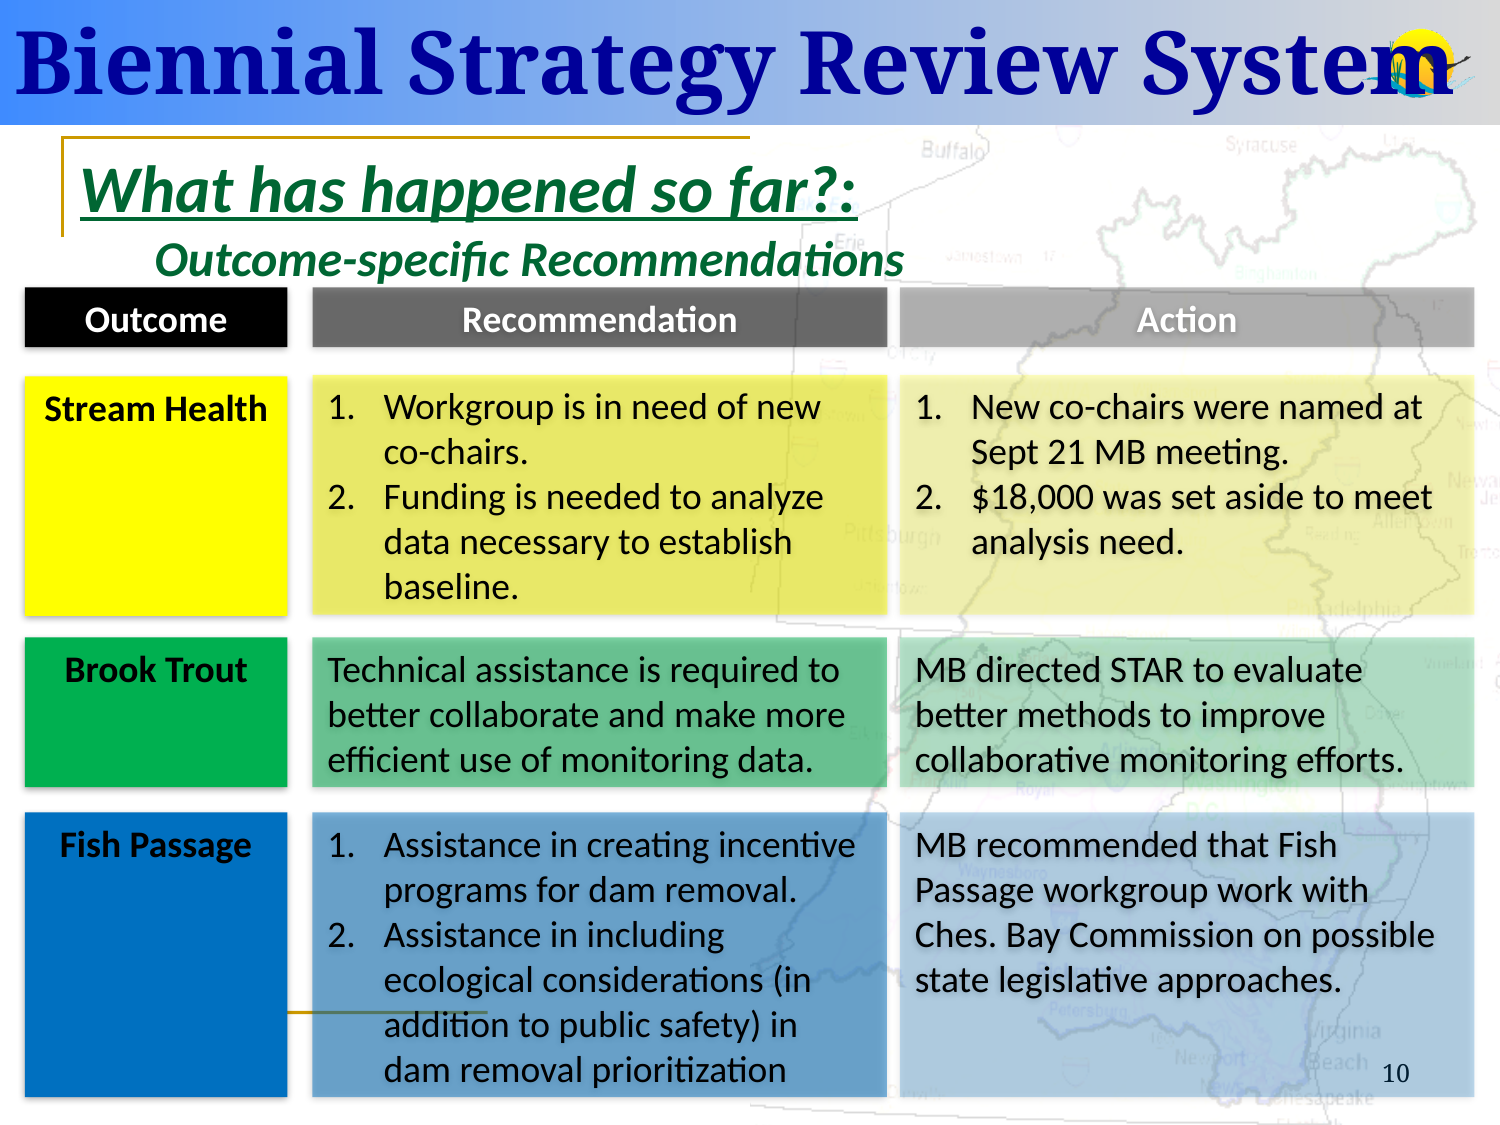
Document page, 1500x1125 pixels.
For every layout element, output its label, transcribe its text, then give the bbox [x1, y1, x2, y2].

text_box Stream Health [24, 376, 288, 616]
text_box Recommendation [312, 287, 888, 348]
text_box New co-chairs were named at Sept 21 MB meeting. $18,000 was set aside to meet analysis need. [899, 374, 1475, 615]
text_box Action [899, 287, 1475, 348]
text_box Biennial Strategy Review System [0, 0, 1500, 120]
text_box Outcome [24, 287, 288, 348]
text_box Assistance in creating incentive programs for dam removal. Assistance in including ecological considerations (in addition to public safety) in dam removal prioritization [312, 812, 887, 1098]
text_box MB directed STAR to evaluate better methods to improve collaborative monitoring efforts. [899, 637, 1475, 788]
text_box Workgroup is in need of new co-chairs. Funding is needed to analyze data necessary to establish baseline. [312, 374, 888, 615]
text_box Fish Passage [24, 812, 288, 1098]
text_box Technical assistance is required to better collaborate and make more efficient use of monitoring data. [312, 637, 887, 788]
text_box Brook Trout [24, 637, 288, 788]
text_box What has happened so far?: Outcome-specific Recommendations [64, 138, 1359, 288]
text_box MB recommended that Fish Passage workgroup work with Ches. Bay Commission on possible state legislative approaches. [899, 812, 1475, 1098]
